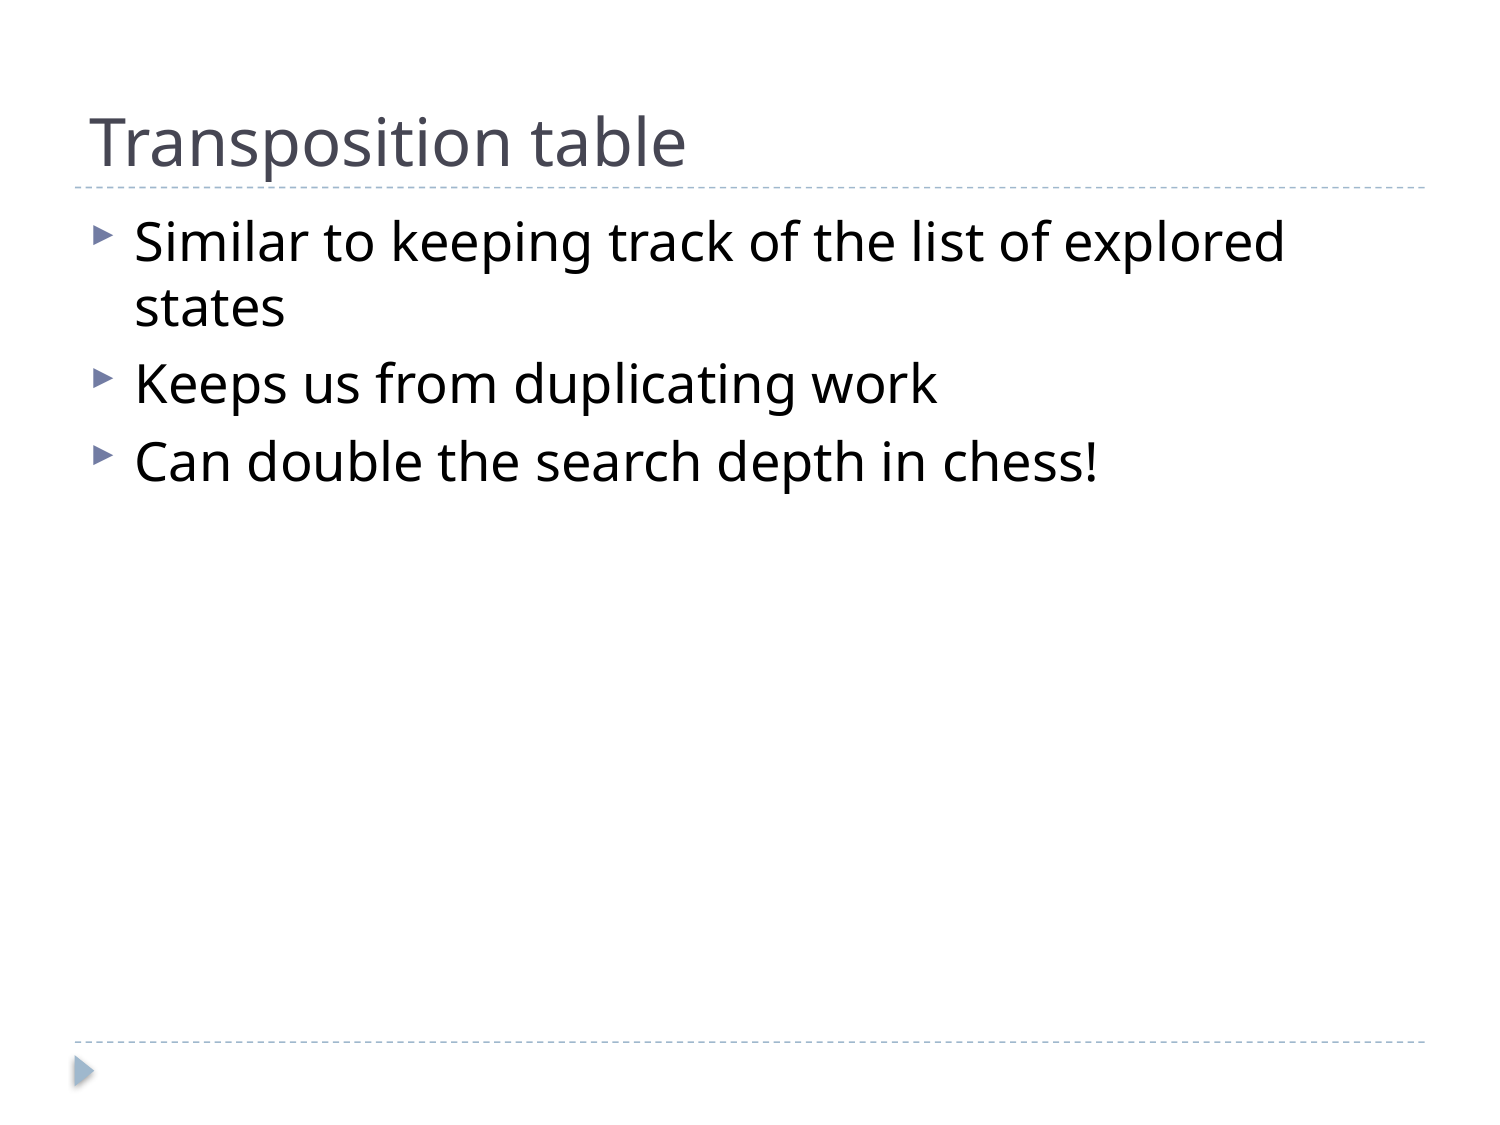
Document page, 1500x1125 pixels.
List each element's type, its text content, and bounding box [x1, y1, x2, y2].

list Similar to keeping track of the list of explored states Keeps us from duplicating work Can double the search depth in chess! [75, 200, 1425, 1010]
title Transposition table [75, 24, 1425, 188]
